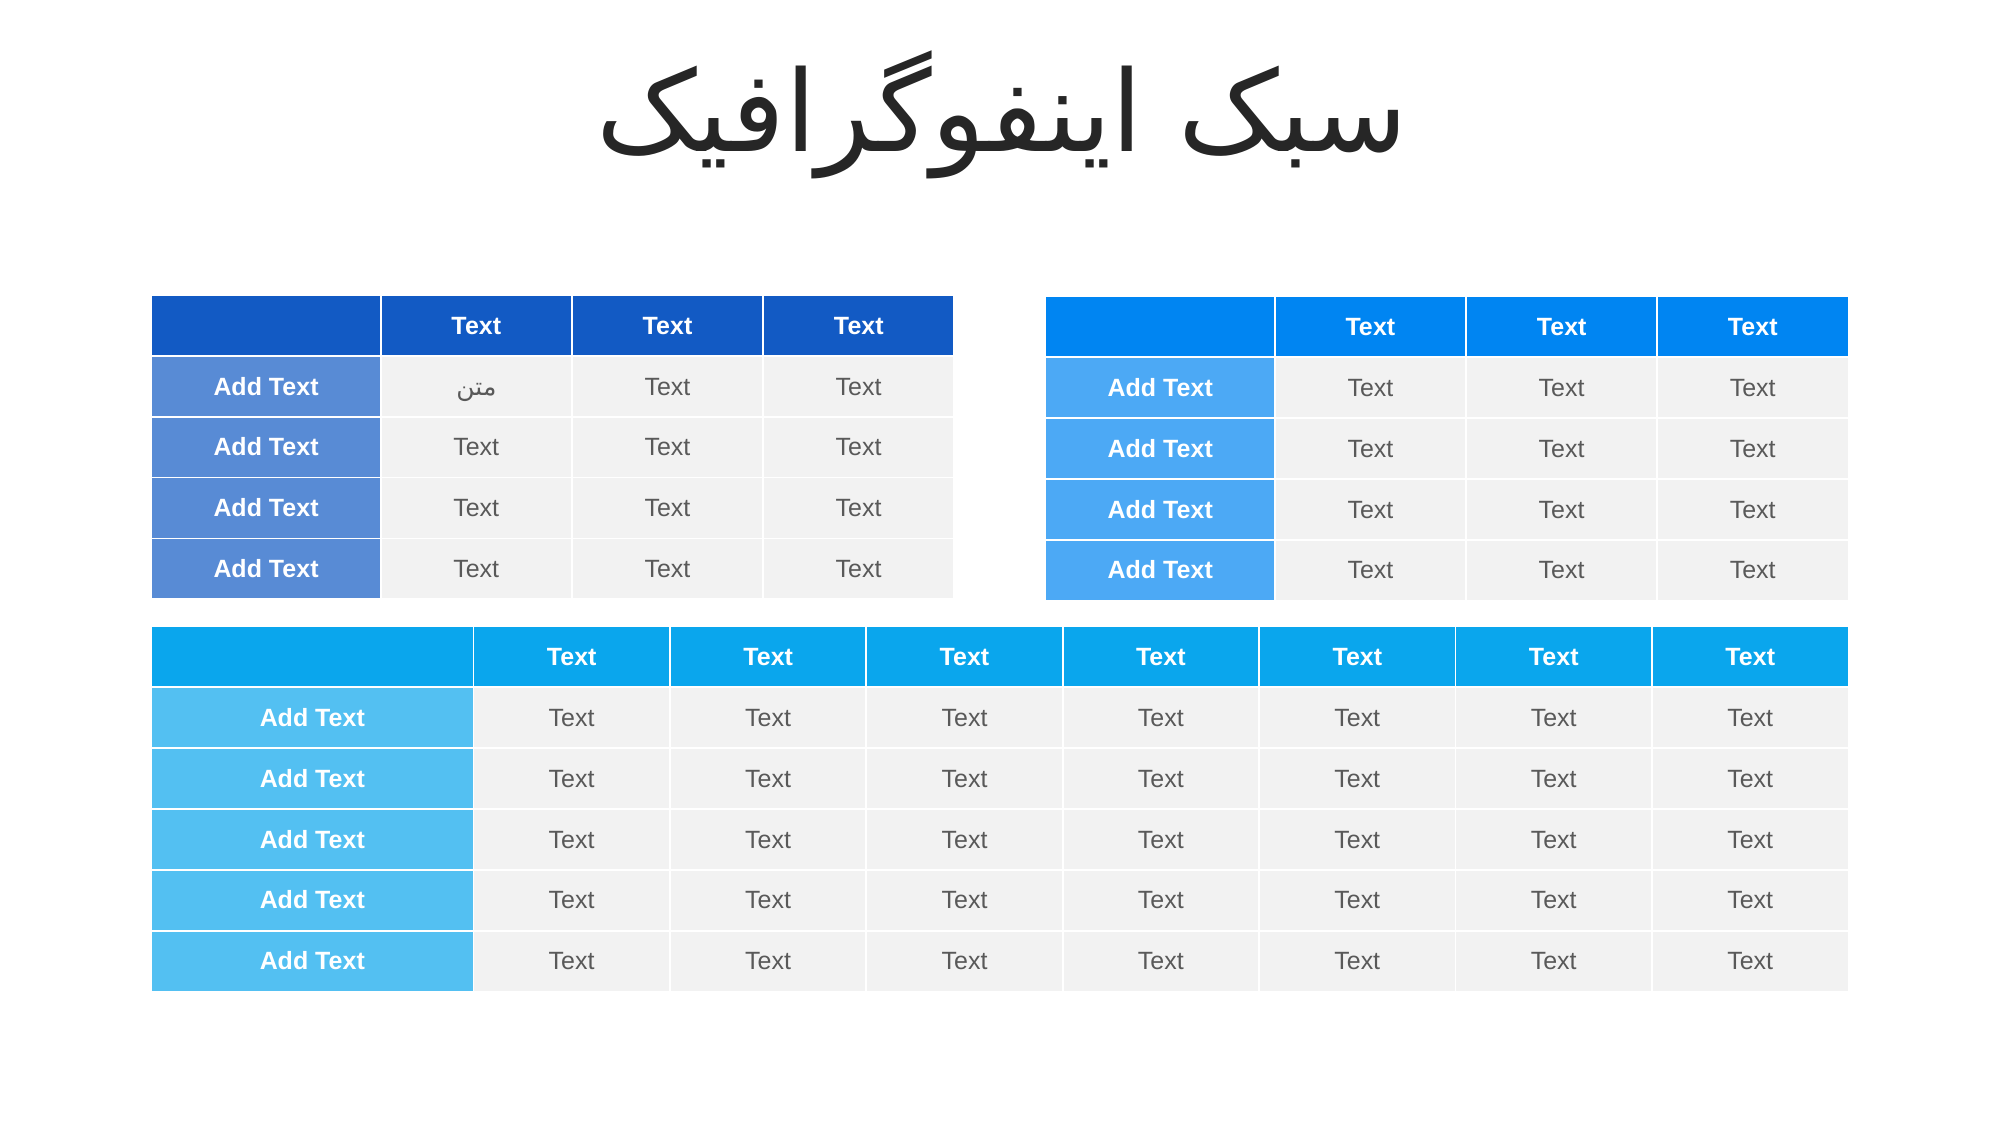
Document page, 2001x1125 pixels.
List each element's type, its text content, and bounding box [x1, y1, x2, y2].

table_cell Text [867, 688, 1062, 747]
table_cell Text [1467, 358, 1656, 417]
table_cell Text [573, 478, 762, 538]
table_cell Text [1064, 688, 1258, 747]
table_cell Text [1653, 749, 1848, 808]
table_cell Add Text [1046, 358, 1274, 417]
table_cell Text [382, 539, 571, 598]
table_cell Text [1064, 932, 1258, 991]
table_header Text [1653, 627, 1848, 686]
table_cell Add Text [152, 478, 380, 538]
table_cell Add Text [152, 810, 473, 869]
table_cell Text [671, 810, 865, 869]
table_cell Add Text [152, 932, 473, 991]
table_cell Text [1456, 749, 1651, 808]
table_cell Text [867, 932, 1062, 991]
table_cell Text [671, 688, 865, 747]
table_cell Text [474, 871, 669, 930]
table_header Text [867, 627, 1062, 686]
table_cell Text [1658, 358, 1848, 417]
table_cell Text [1653, 688, 1848, 747]
table_cell Add Text [152, 418, 380, 477]
table_cell Add Text [1046, 419, 1274, 478]
table_cell Text [1064, 871, 1258, 930]
table_cell Text [671, 749, 865, 808]
table_cell Text [1276, 480, 1465, 539]
table_cell Add Text [1046, 541, 1274, 600]
table_cell Text [1653, 932, 1848, 991]
table_cell Text [1467, 541, 1656, 600]
table_cell Text [474, 688, 669, 747]
table_header Text [1064, 627, 1258, 686]
table_cell Text [764, 539, 953, 598]
table_cell Text [1260, 749, 1455, 808]
table_cell Text [382, 478, 571, 538]
table_cell Text [1456, 688, 1651, 747]
table_cell Text [1658, 541, 1848, 600]
table_cell Text [1653, 810, 1848, 869]
table_header Text [764, 296, 953, 355]
table_cell Text [764, 418, 953, 477]
table_cell Text [1467, 419, 1656, 478]
table_cell Text [1276, 358, 1465, 417]
table_cell Text [573, 539, 762, 598]
table_header Text [1260, 627, 1455, 686]
table_cell Text [764, 478, 953, 538]
table_cell Text [573, 418, 762, 477]
table_cell Text [474, 810, 669, 869]
table_cell Add Text [152, 688, 473, 747]
table_cell Text [1467, 480, 1656, 539]
table_cell Text [764, 357, 953, 416]
table_cell Text [1456, 932, 1651, 991]
table_cell Add Text [152, 539, 380, 598]
table_cell Text [1658, 419, 1848, 478]
table_cell Text [671, 932, 865, 991]
table_header Text [573, 296, 762, 355]
table_header [1046, 297, 1274, 356]
table_cell Text [474, 932, 669, 991]
table_cell Text [867, 749, 1062, 808]
table_cell Text [1064, 749, 1258, 808]
table_cell Add Text [152, 871, 473, 930]
table_cell Text [671, 871, 865, 930]
table_cell Text [1260, 810, 1455, 869]
table_cell Text [1456, 871, 1651, 930]
table_header [152, 627, 473, 686]
list سبک اینفوگرافیک [53, 55, 1952, 175]
table_cell Text [867, 871, 1062, 930]
table_cell Add Text [152, 357, 380, 416]
table_cell Add Text [1046, 480, 1274, 539]
table_cell Text [1260, 688, 1455, 747]
table_cell Text [1653, 871, 1848, 930]
table_cell Text [1260, 932, 1455, 991]
table_cell متن [382, 357, 571, 416]
table_cell Add Text [152, 749, 473, 808]
table_header Text [1467, 297, 1656, 356]
table_cell Text [1276, 419, 1465, 478]
table_cell Text [1260, 871, 1455, 930]
table_cell Text [1456, 810, 1651, 869]
table_header Text [382, 296, 571, 355]
table_cell Text [1064, 810, 1258, 869]
table_header Text [671, 627, 865, 686]
table_cell Text [573, 357, 762, 416]
table_cell Text [474, 749, 669, 808]
table_cell Text [1276, 541, 1465, 600]
table_cell Text [1658, 480, 1848, 539]
table_cell Text [867, 810, 1062, 869]
table_header Text [474, 627, 669, 686]
table_header [152, 296, 380, 355]
table_header Text [1456, 627, 1651, 686]
table_header Text [1658, 297, 1848, 356]
table_header Text [1276, 297, 1465, 356]
table_cell Text [382, 418, 571, 477]
